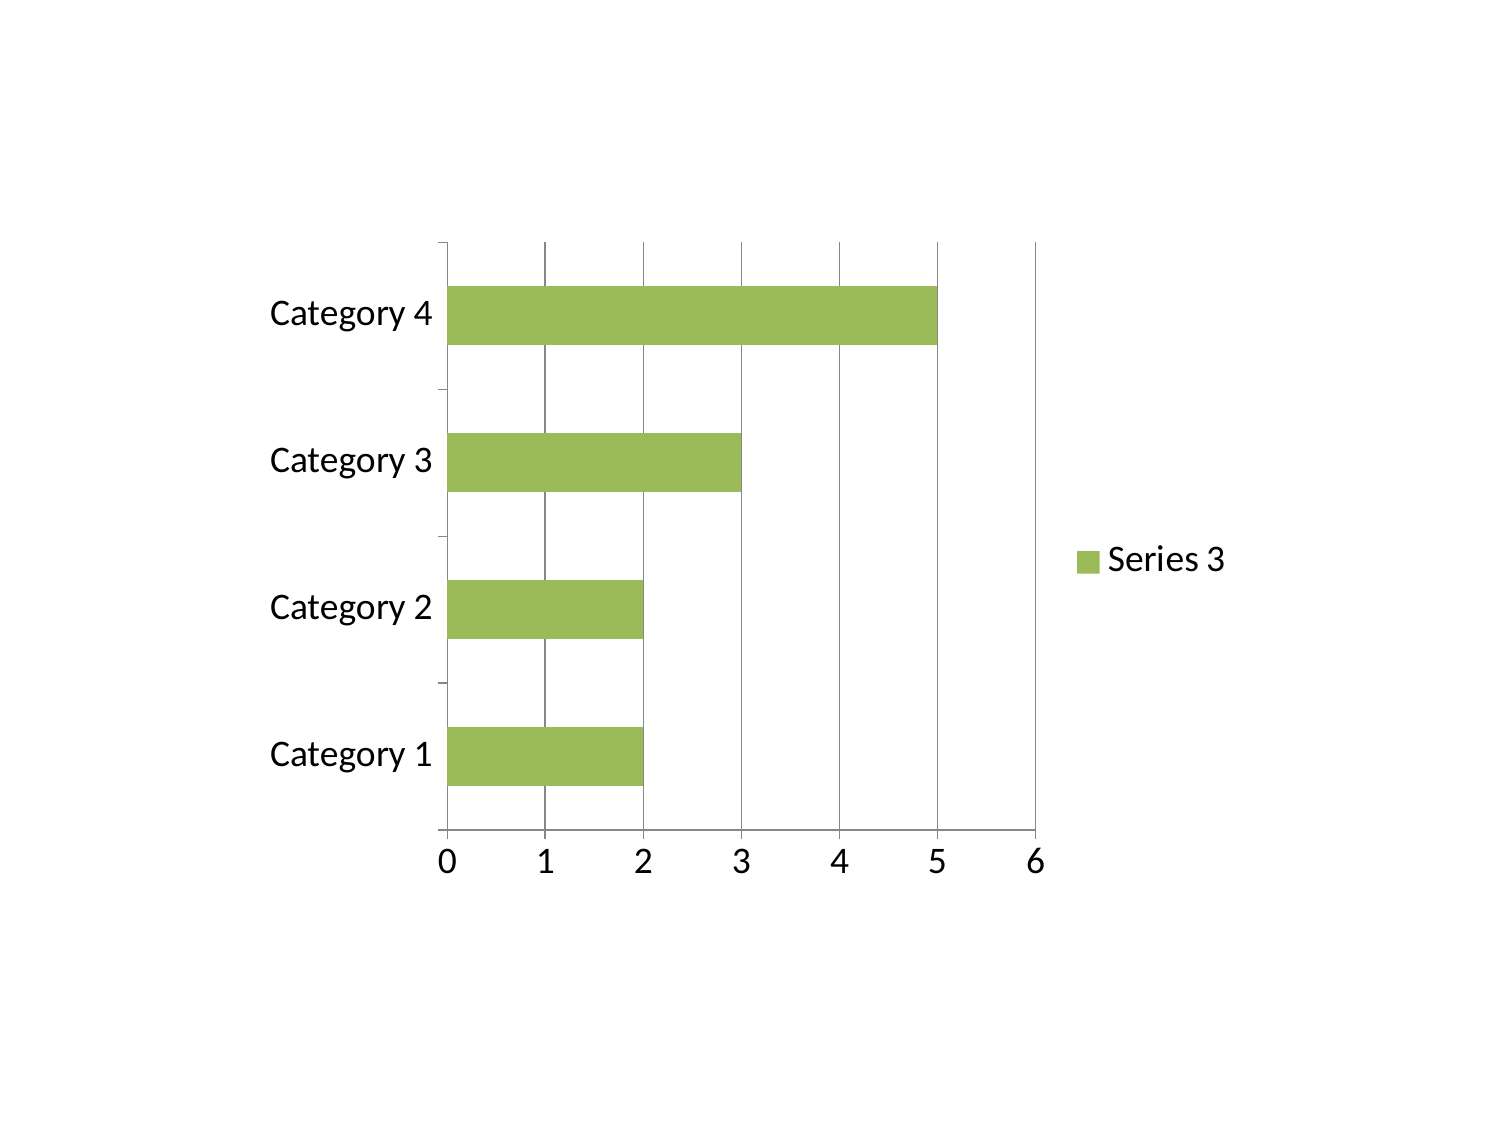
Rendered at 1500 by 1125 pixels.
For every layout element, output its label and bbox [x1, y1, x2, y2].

chart [249, 228, 1251, 897]
